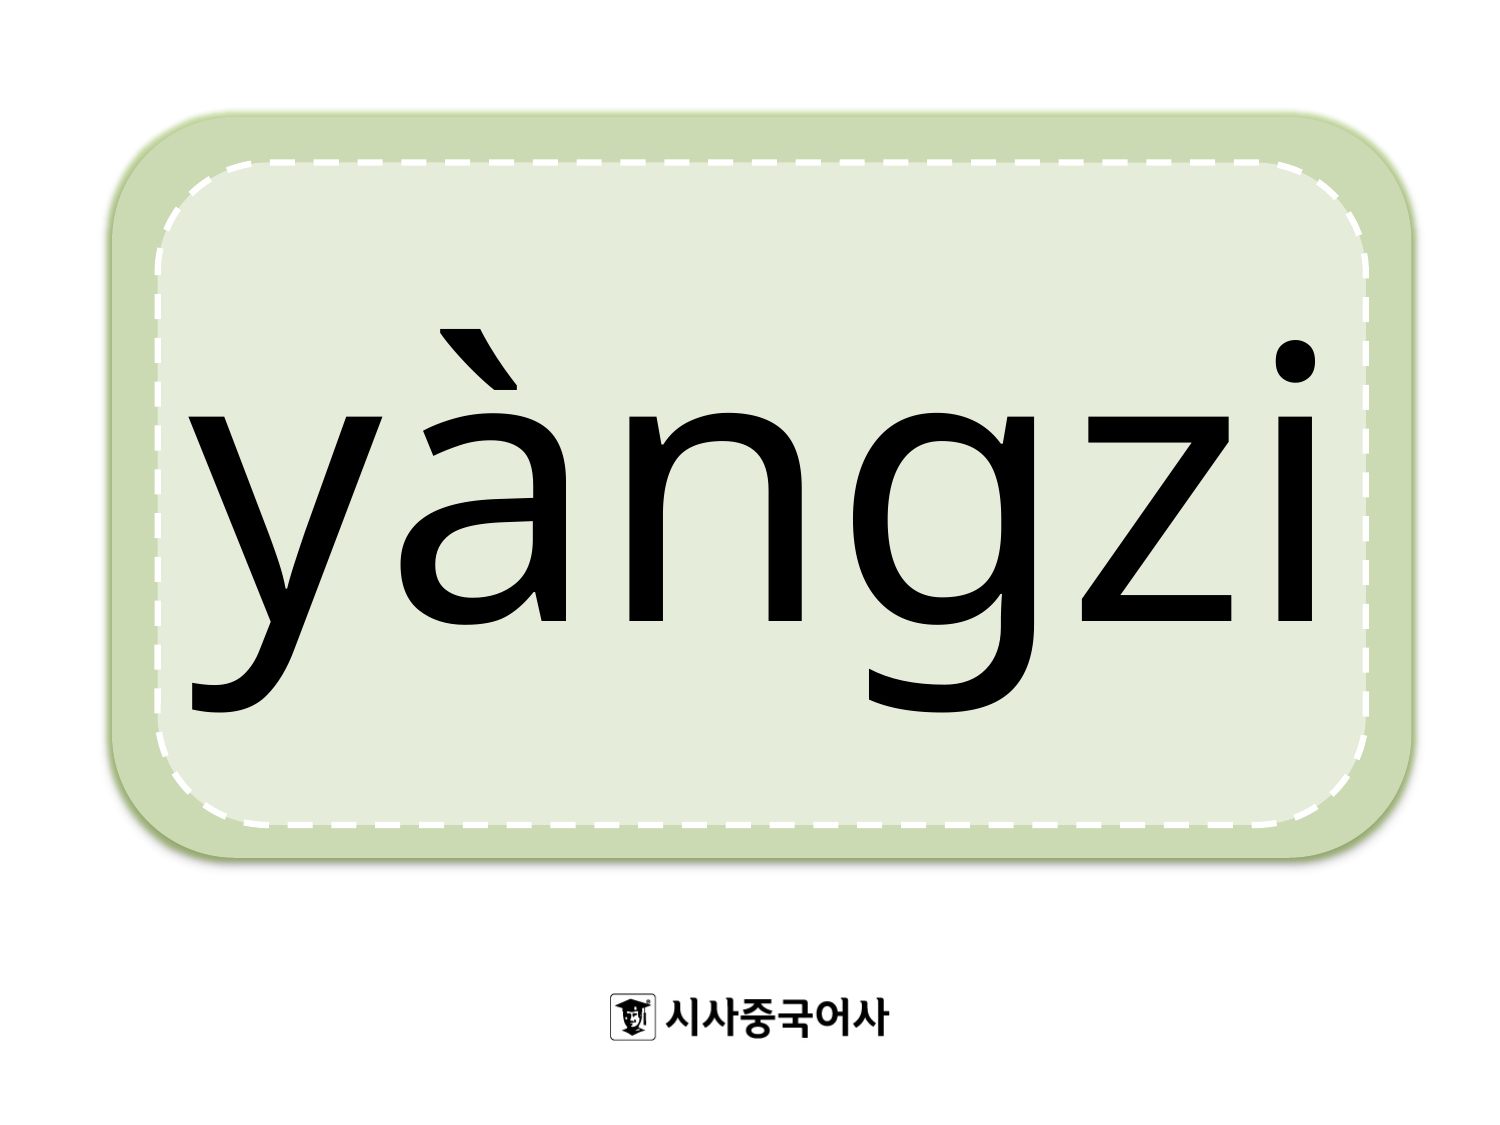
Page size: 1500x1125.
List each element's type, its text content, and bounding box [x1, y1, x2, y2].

text_box yàngzi [162, 137, 1371, 800]
picture [602, 987, 898, 1047]
